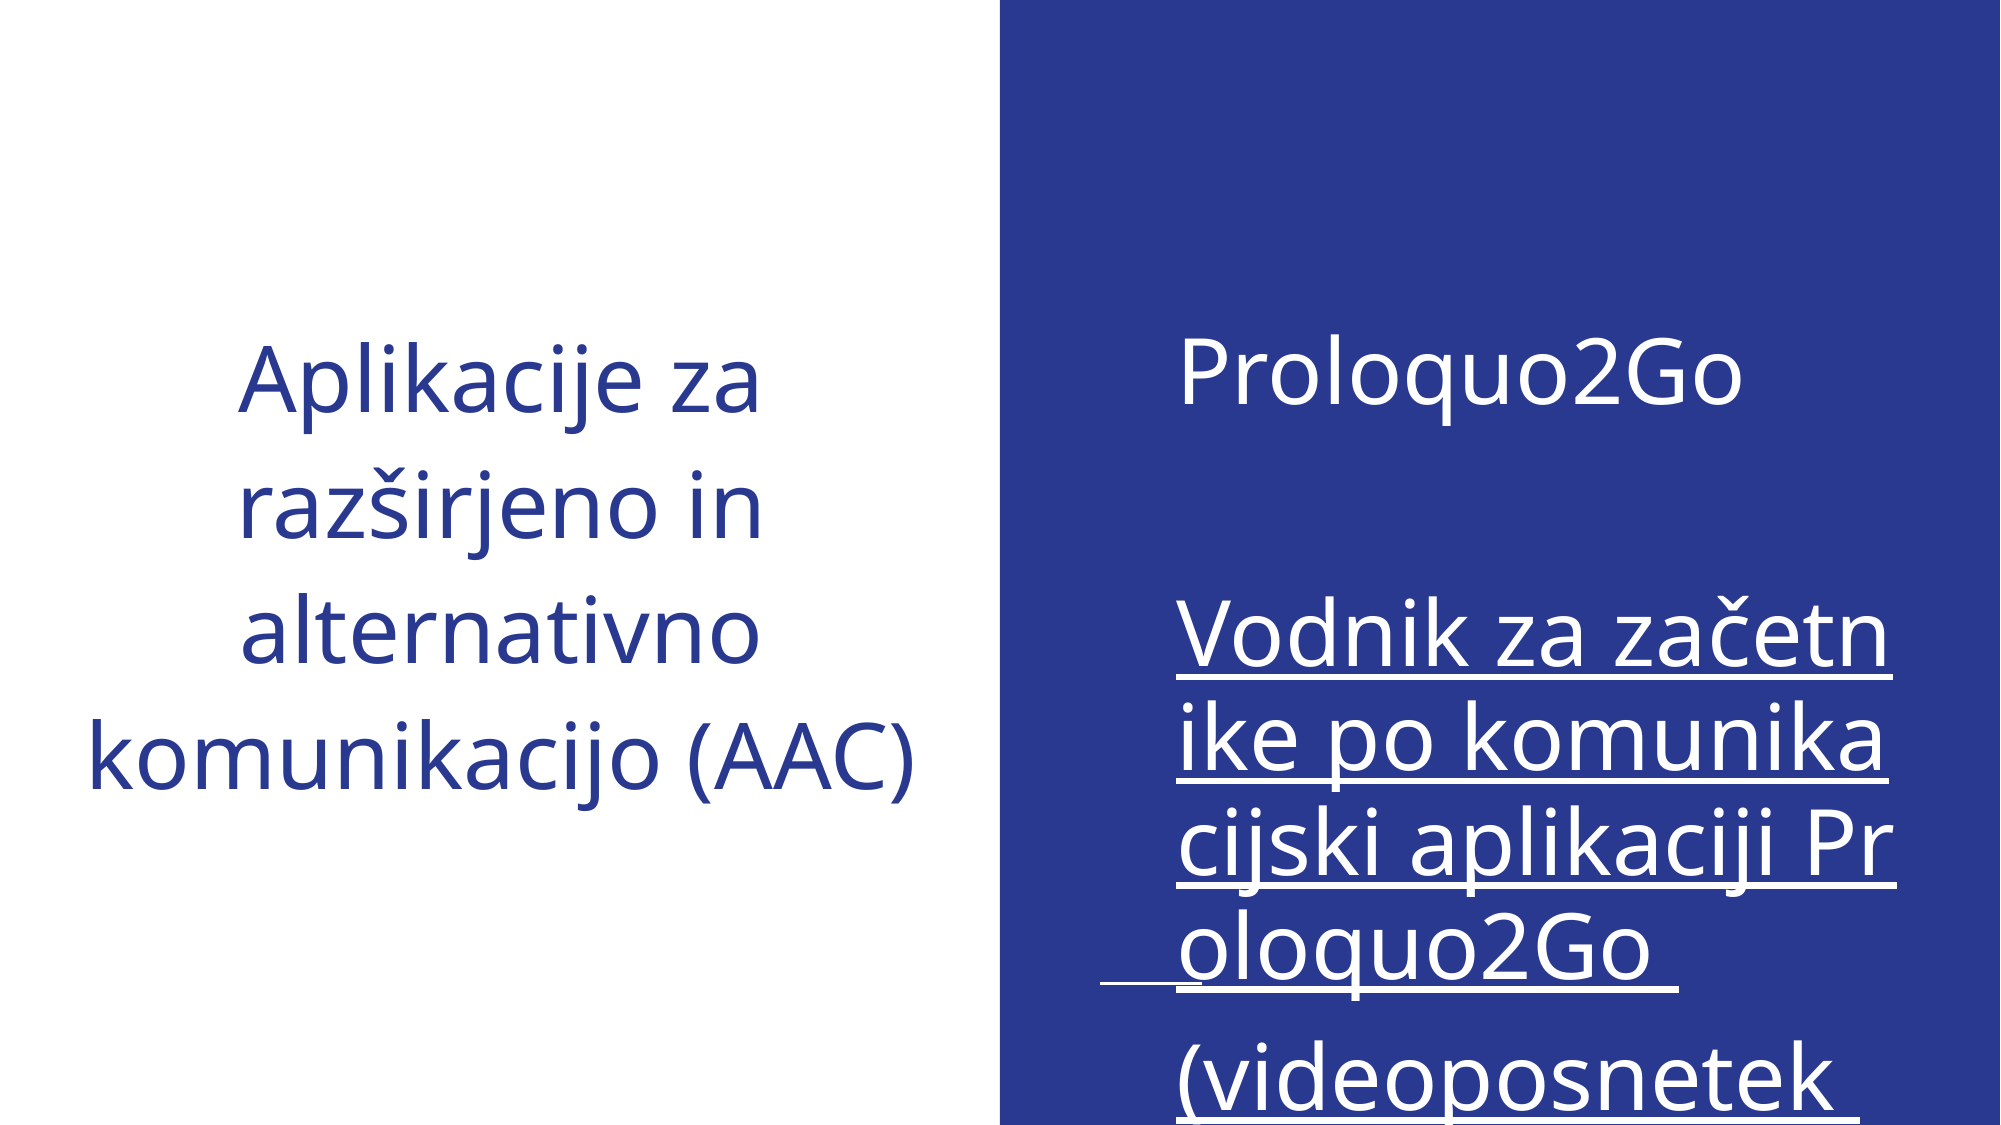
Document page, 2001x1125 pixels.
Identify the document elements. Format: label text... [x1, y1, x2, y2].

title Aplikacije za razširjeno in alternativno komunikacijo (AAC) [59, 301, 944, 824]
list Proloquo2Go Vodnik za začetnike po komunikacijski aplikaciji Proloquo2Go (videoposnetek YouTube) [1080, 158, 1920, 967]
